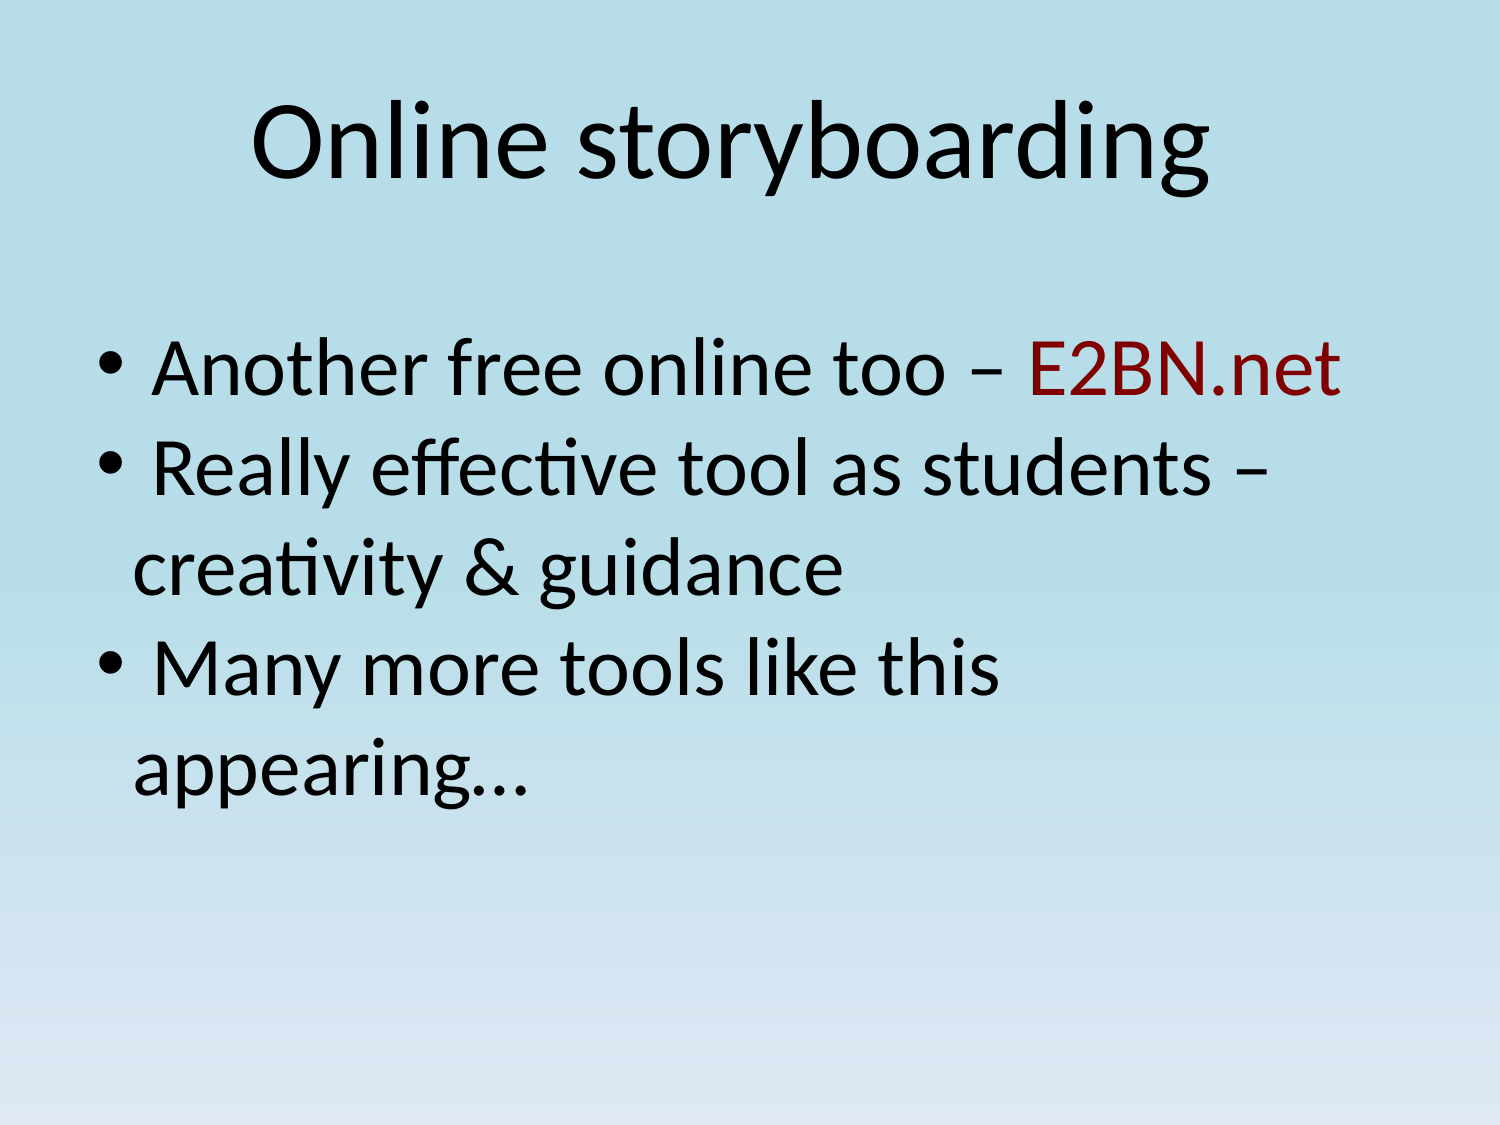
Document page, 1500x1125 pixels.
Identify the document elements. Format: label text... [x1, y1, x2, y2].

text_box Another free online too – E2BN.net Really effective tool as students – creativity & guidance Many more tools like this appearing… [82, 304, 1383, 820]
text_box Online storyboarding [93, 58, 1369, 208]
